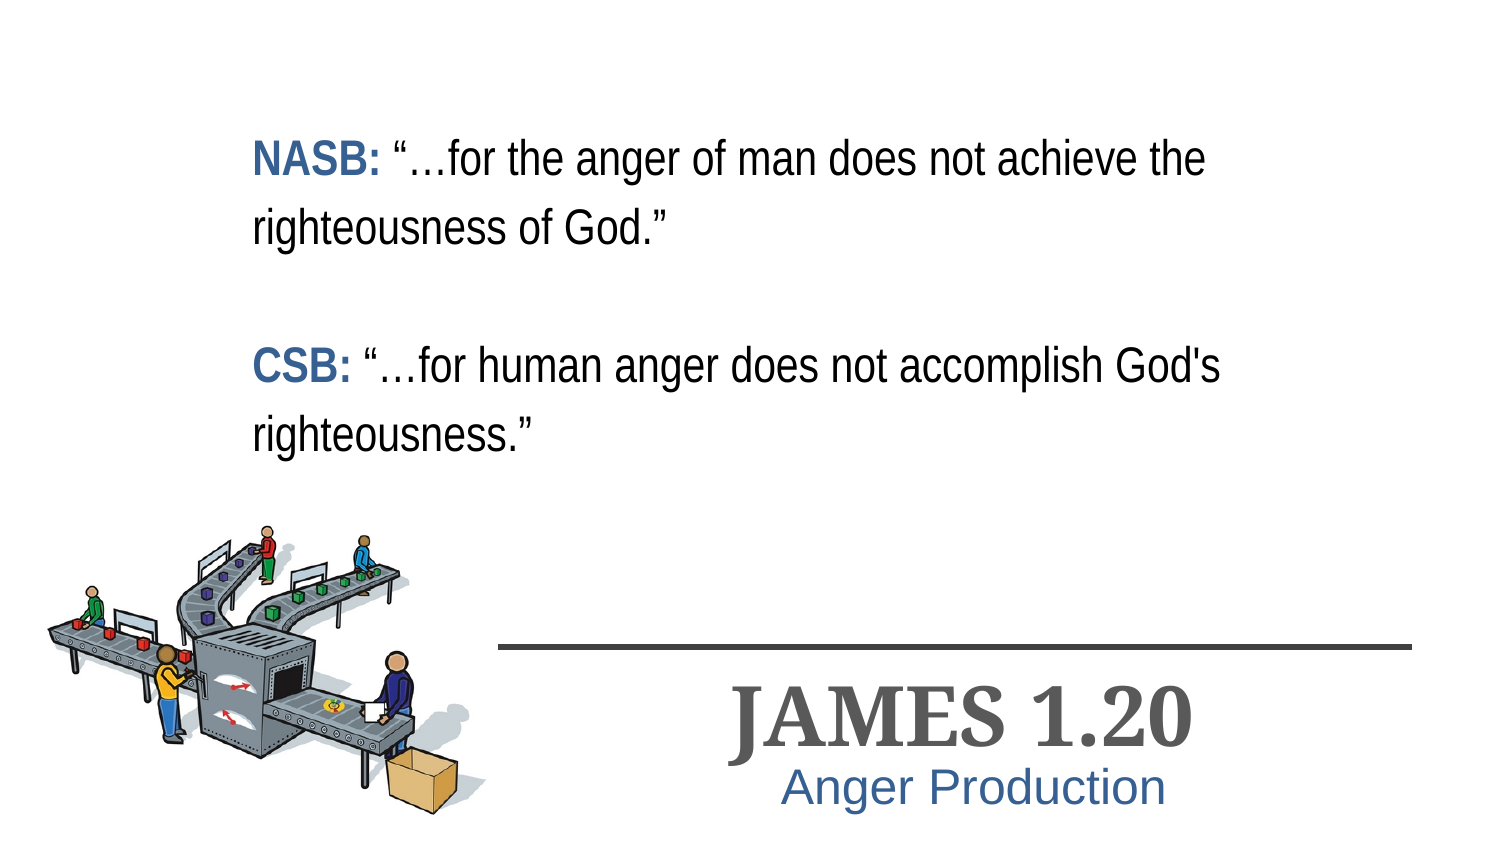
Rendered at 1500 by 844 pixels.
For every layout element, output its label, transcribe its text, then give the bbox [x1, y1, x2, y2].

text_box NASB: “…for the anger of man does not achieve the righteousness of God.” CSB: “…for human anger does not accomplish God's righteousness.” [237, 109, 1321, 469]
picture [35, 496, 498, 844]
text_box JAMES 1.20 [637, 656, 1288, 746]
text_box Anger Production [597, 746, 1350, 822]
